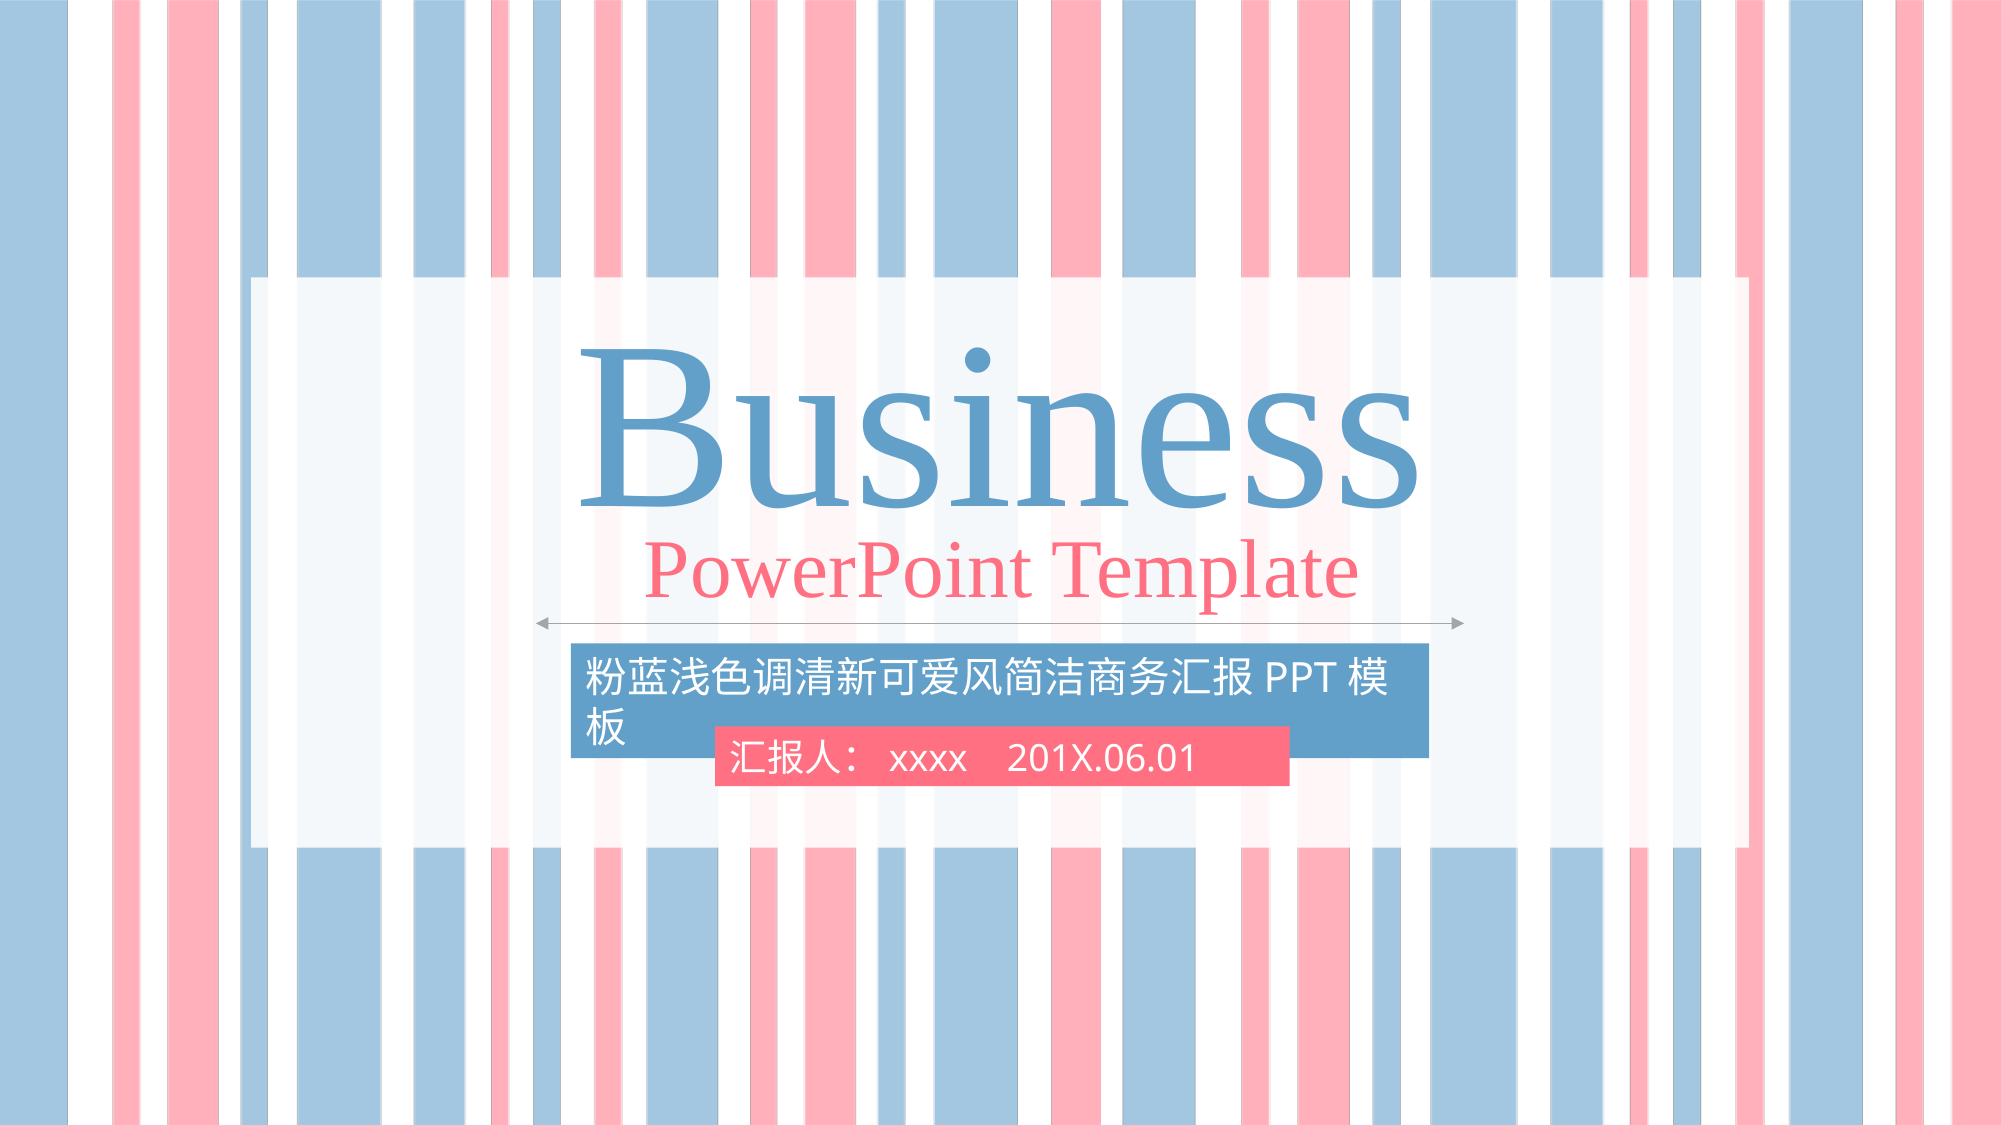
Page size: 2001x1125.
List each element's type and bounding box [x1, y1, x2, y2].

text_box [0, 0, 2000, 1125]
